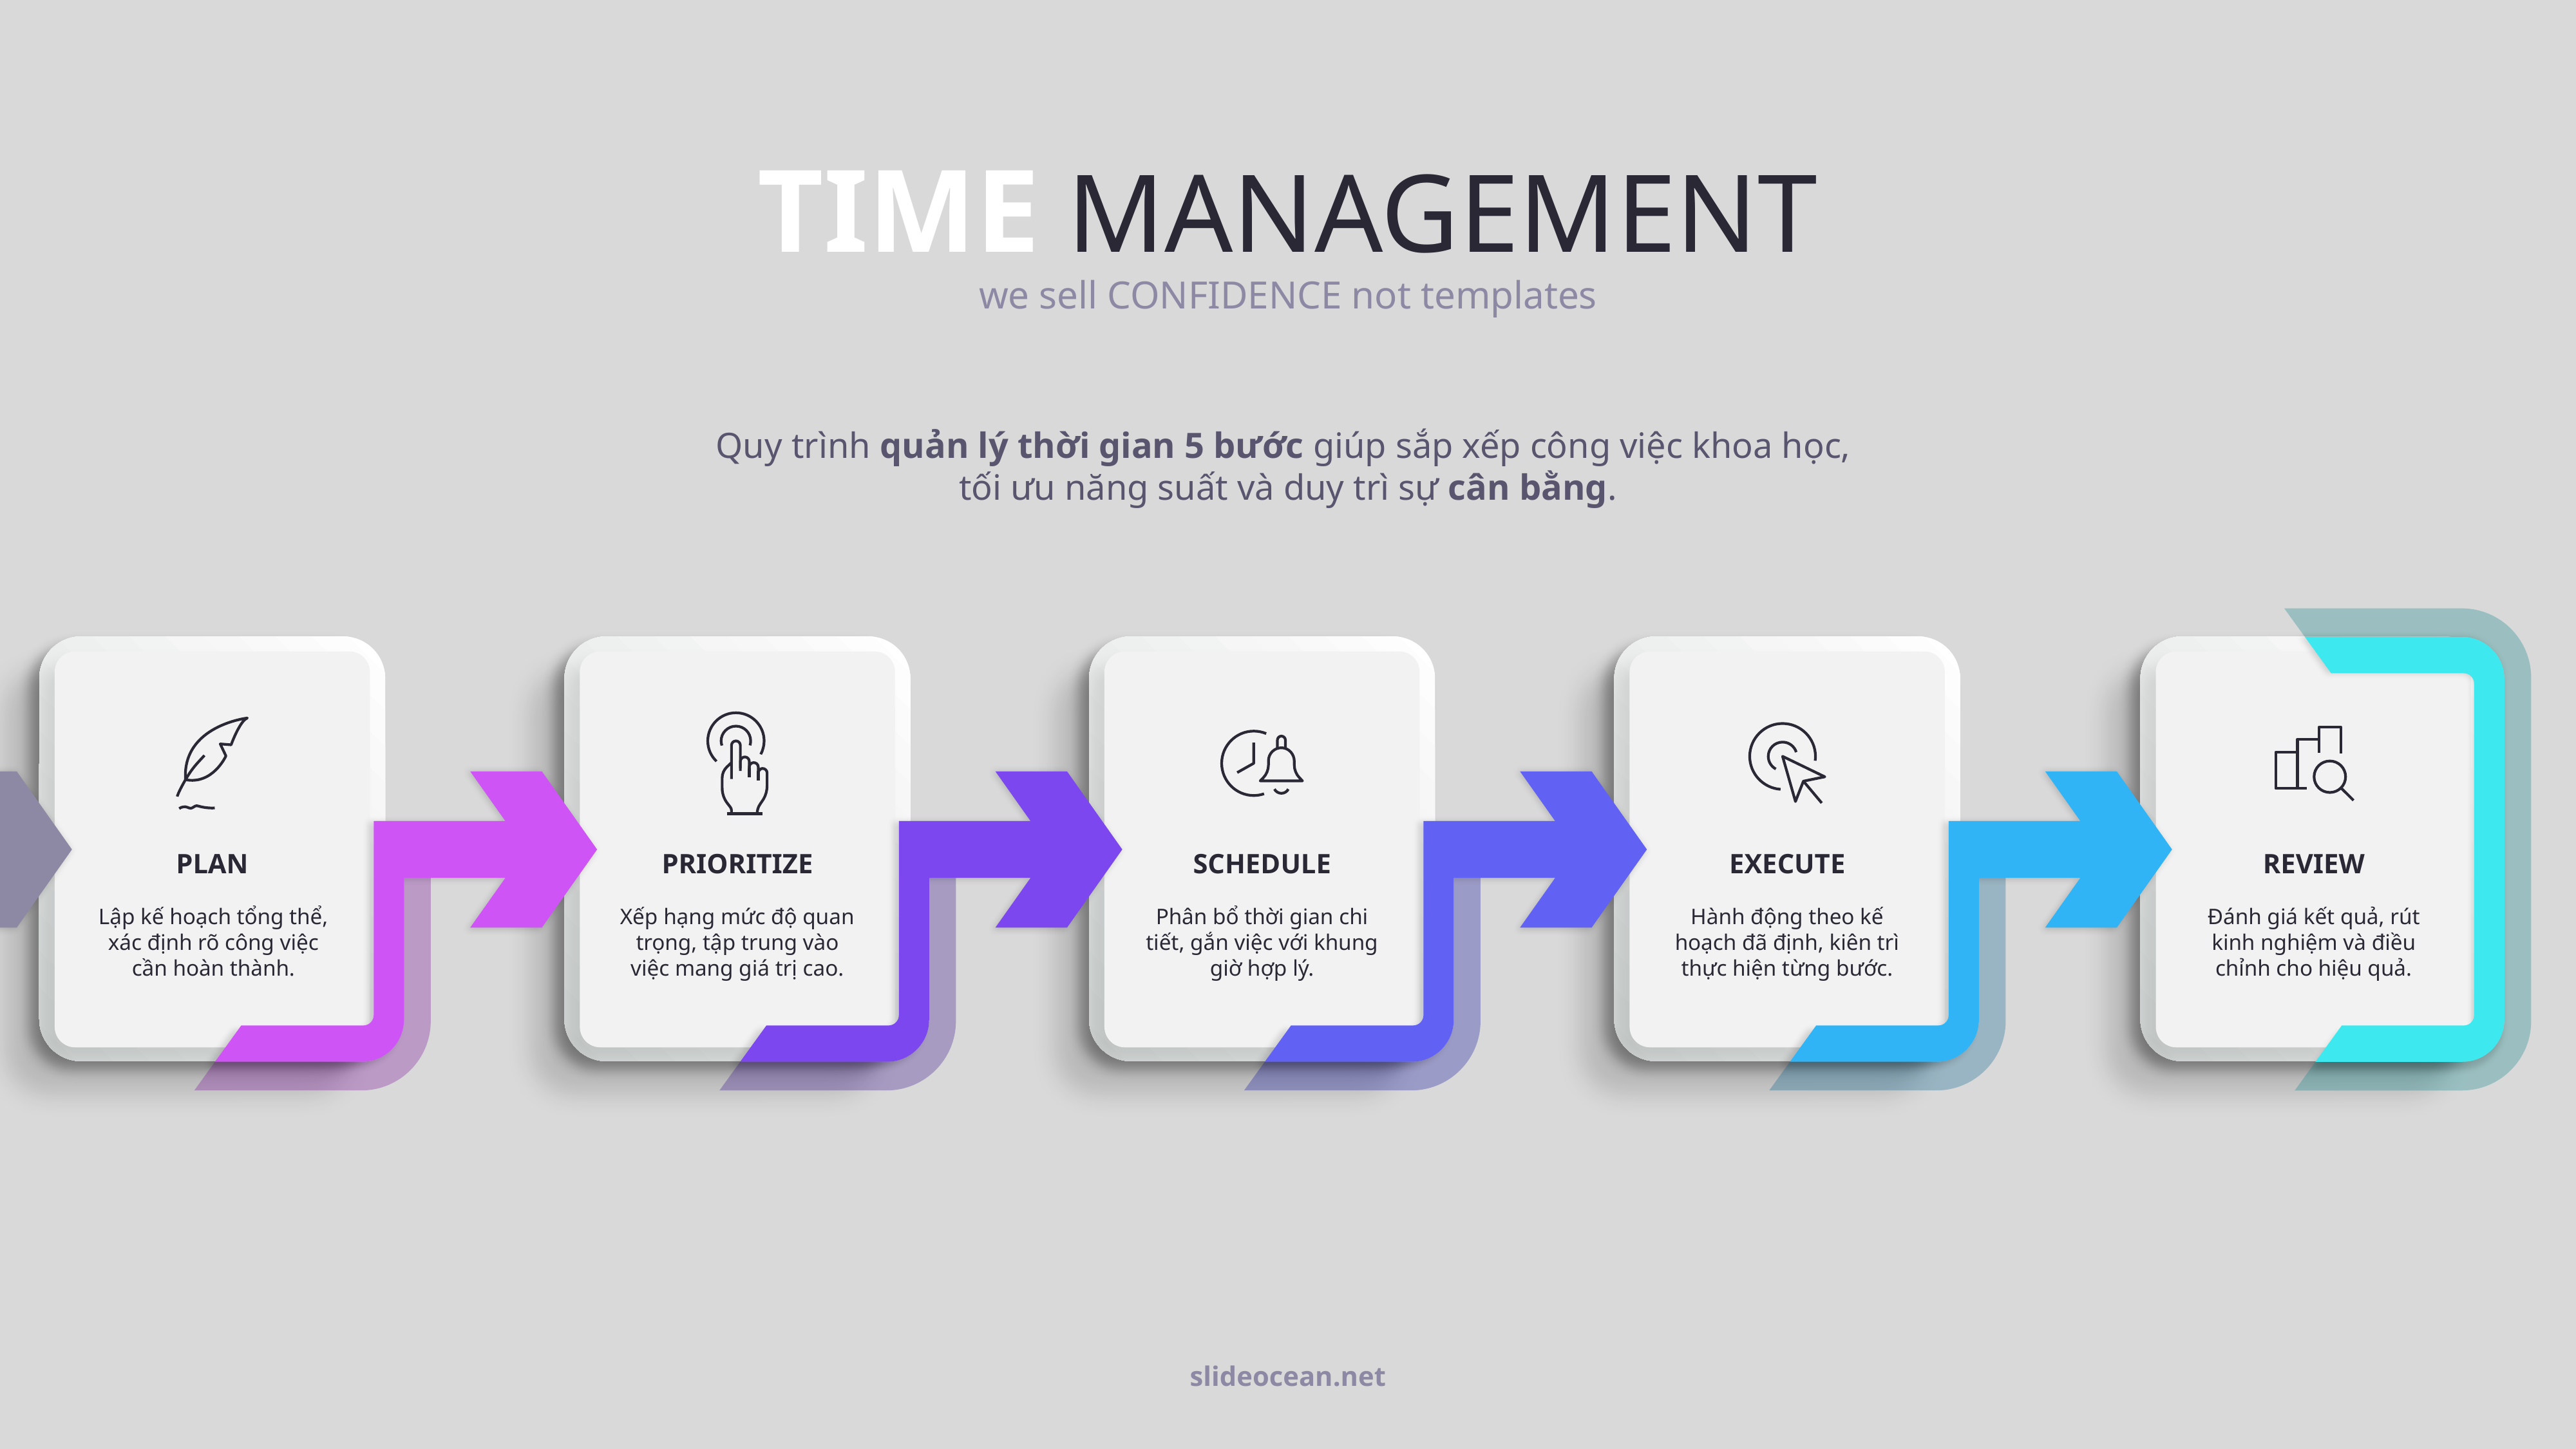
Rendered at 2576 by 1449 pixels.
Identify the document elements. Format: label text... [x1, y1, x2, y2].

text_box [564, 635, 912, 819]
text_box we sell CONFIDENCE not templates [969, 266, 1607, 321]
text_box [2305, 637, 2505, 1062]
text_box Lập kế hoạch tổng thể, xác định rõ công việc cần hoàn thành. [85, 898, 342, 985]
text_box [2275, 727, 2341, 789]
text_box [719, 884, 956, 1091]
text_box PRIORITIZE [652, 842, 823, 884]
text_box Quy trình quản lý thời gian 5 bước giúp sắp xếp công việc khoa học, tối ưu năng suất và duy trì sự cân bằng. [706, 418, 1870, 512]
text_box TIME MANAGEMENT [748, 133, 1828, 280]
text_box [1088, 635, 1436, 819]
text_box [1613, 635, 1962, 819]
text_box [1769, 884, 2006, 1091]
text_box Đánh giá kết quả, rút kinh nghiệm và điều chỉnh cho hiệu quả. [2186, 898, 2442, 985]
text_box SCHEDULE [1183, 842, 1341, 884]
text_box [2139, 635, 2306, 673]
text_box [179, 806, 215, 809]
text_box [38, 635, 386, 819]
text_box EXECUTE [1719, 842, 1855, 884]
text_box PLAN [166, 842, 258, 884]
text_box [1244, 884, 1481, 1091]
text_box REVIEW [2253, 842, 2374, 884]
text_box slideocean.net [1180, 1354, 1396, 1397]
text_box [1222, 731, 1303, 796]
text_box [0, 771, 72, 928]
text_box [1628, 650, 1946, 1048]
text_box [2314, 761, 2354, 800]
text_box [194, 884, 431, 1091]
text_box [2154, 650, 2470, 1048]
text_box [740, 771, 1122, 1062]
text_box [1749, 723, 1825, 803]
text_box [708, 712, 768, 814]
text_box Phân bổ thời gian chi tiết, gắn việc với khung giờ hợp lý. [1134, 898, 1390, 985]
text_box Hành động theo kế hoạch đã định, kiên trì thực hiện từng bước. [1659, 898, 1915, 985]
text_box [1264, 771, 1647, 1062]
text_box [53, 650, 371, 1048]
text_box [1103, 650, 1421, 1048]
text_box [2284, 608, 2532, 1091]
text_box [177, 717, 248, 797]
text_box Xếp hạng mức độ quan trọng, tập trung vào việc mang giá trị cao. [609, 898, 866, 985]
text_box [578, 650, 896, 1048]
text_box [214, 771, 598, 1062]
text_box [1790, 771, 2172, 1062]
